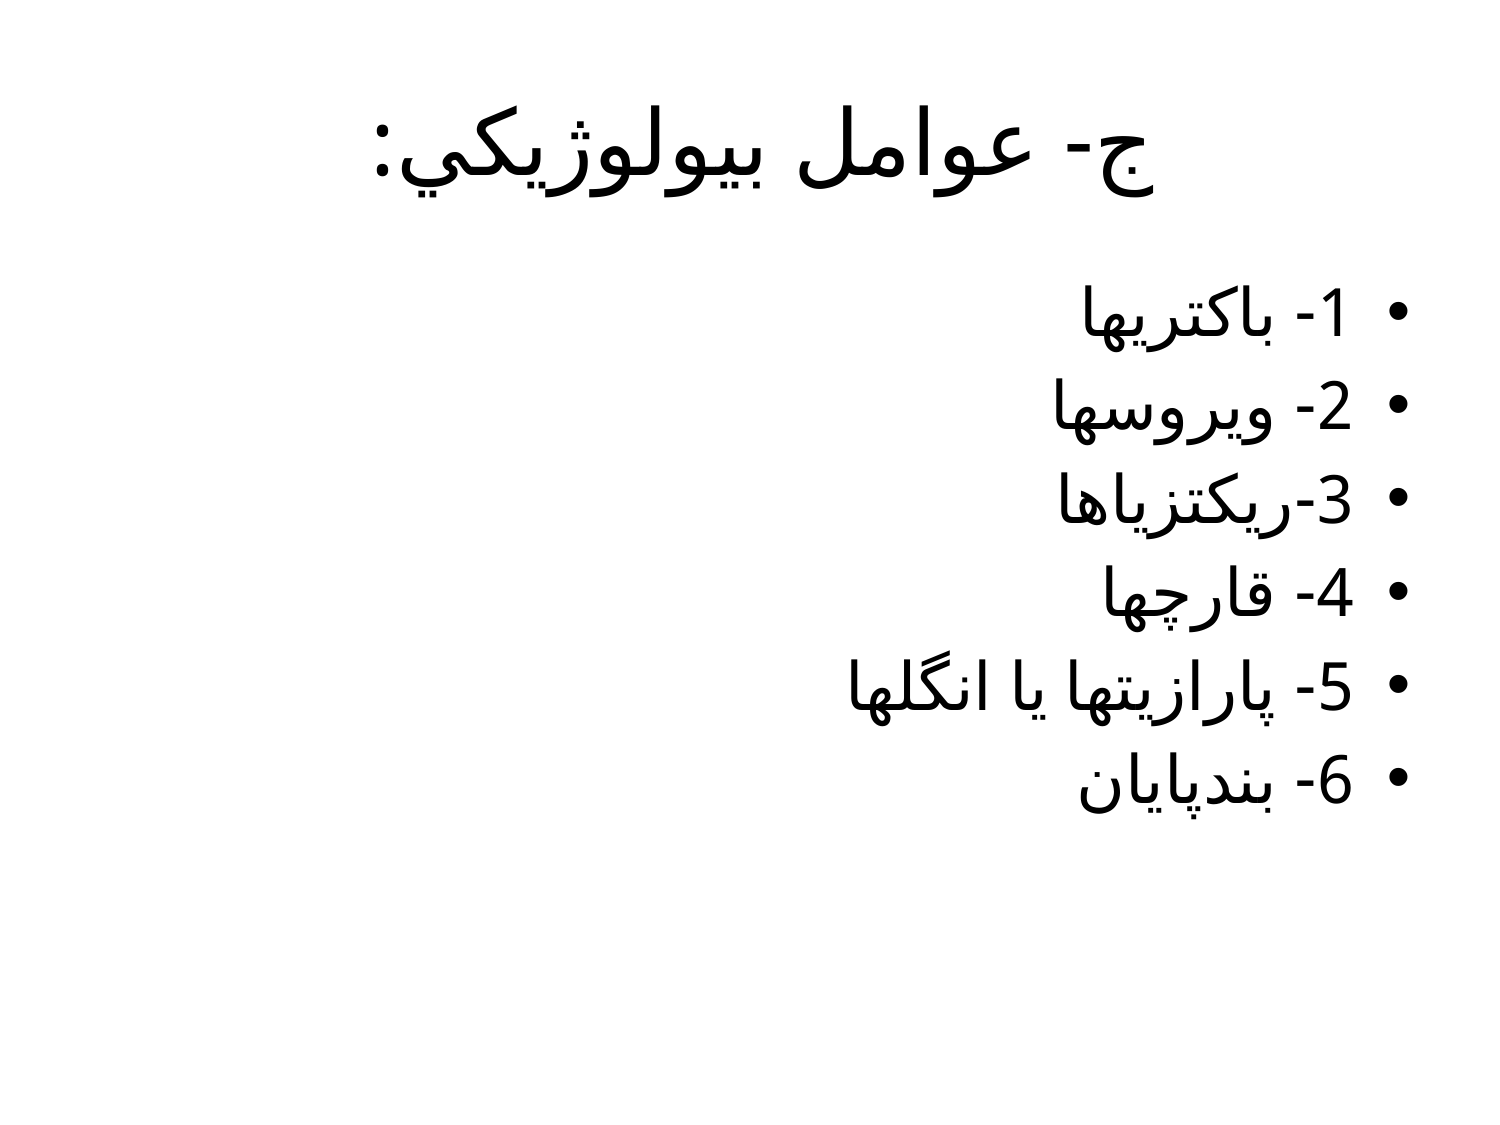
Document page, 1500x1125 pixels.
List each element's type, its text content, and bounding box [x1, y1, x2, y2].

title ج- عوامل بيولوژيكي: [75, 45, 1425, 233]
list 1- باكتريها 2- ويروسها 3-ريكتزياها 4- قارچها 5- پارازيتها يا انگلها 6- بندپايان [75, 262, 1425, 1005]
